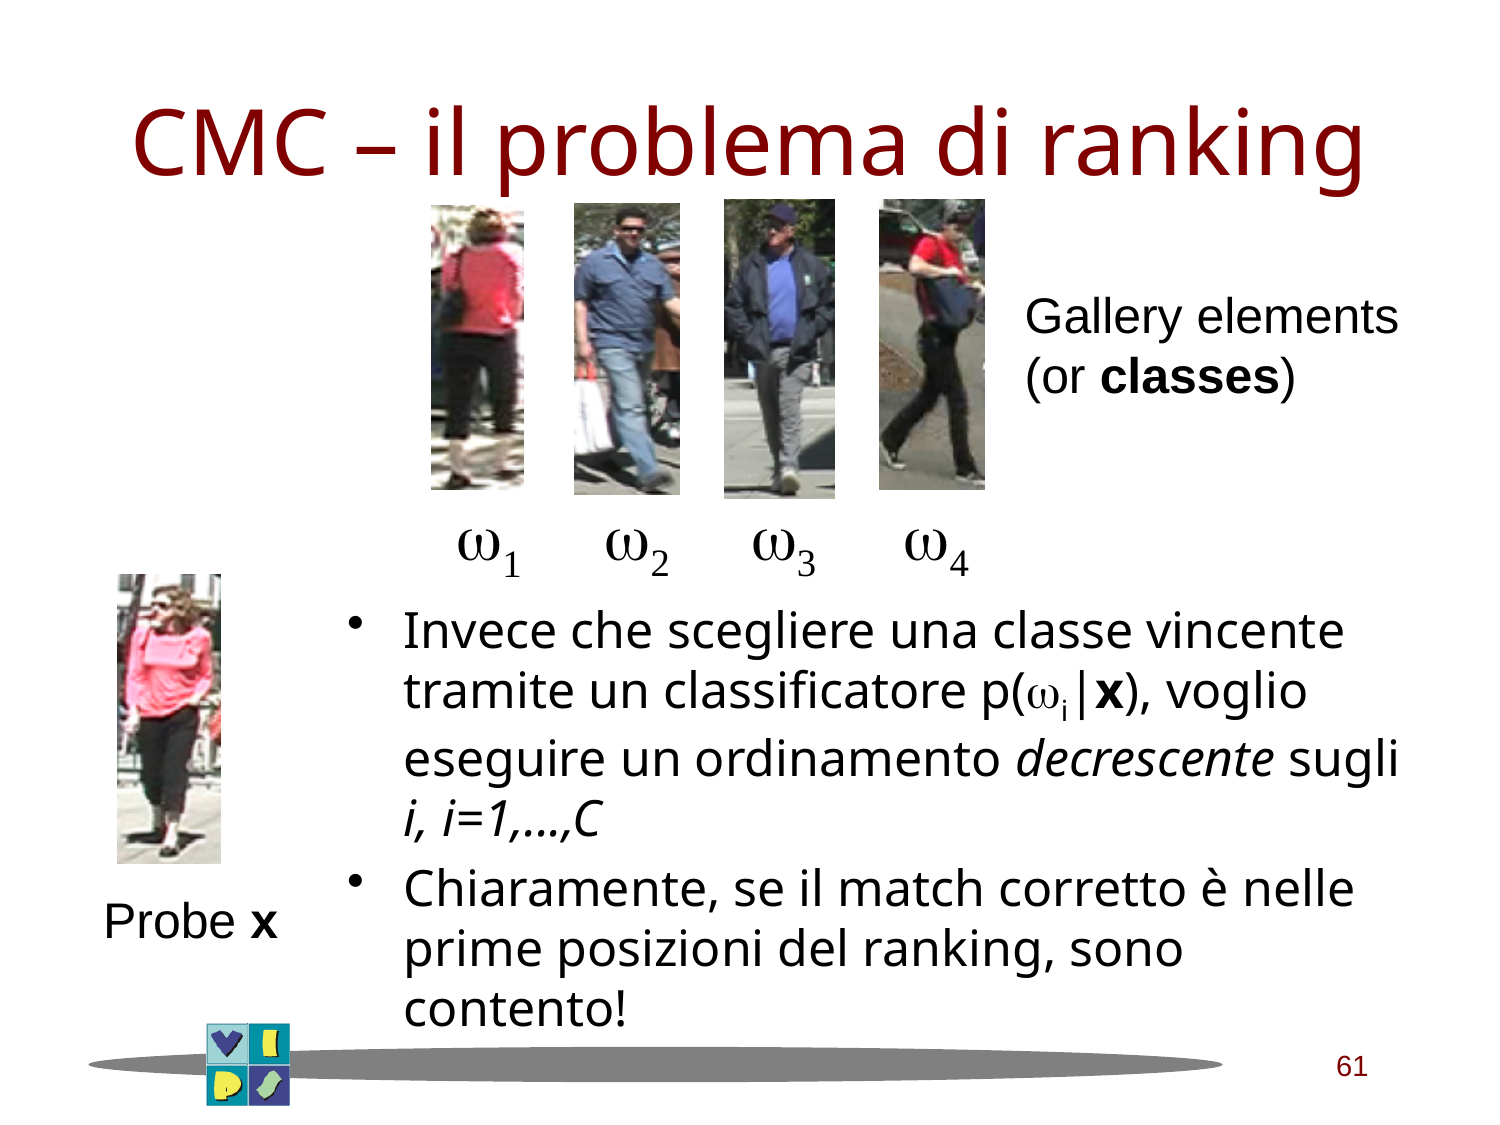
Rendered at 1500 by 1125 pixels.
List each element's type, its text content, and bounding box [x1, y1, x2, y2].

slide_number 61 [1033, 1039, 1384, 1118]
picture [116, 574, 221, 864]
picture [206, 1023, 290, 1106]
text_box w1 [441, 486, 537, 591]
text_box w4 [889, 497, 984, 591]
picture [724, 199, 835, 499]
list Invece che scegliere una classe vincente tramite un classificatore p(wi|x), voglio eseguire un ordinamento decrescente sugli i, i=1,...,C Chiaramente, se il match corretto è nelle prime posizioni del ranking, sono contento! [332, 591, 1419, 958]
text_box w3 [736, 507, 831, 591]
text_box Gallery elements (or classes) [1009, 276, 1419, 412]
title CMC – il problema di ranking [75, 45, 1425, 233]
text_box w2 [590, 494, 685, 591]
picture [430, 205, 525, 490]
text_box Probe x [88, 881, 294, 957]
picture [879, 199, 985, 491]
picture [574, 203, 680, 495]
